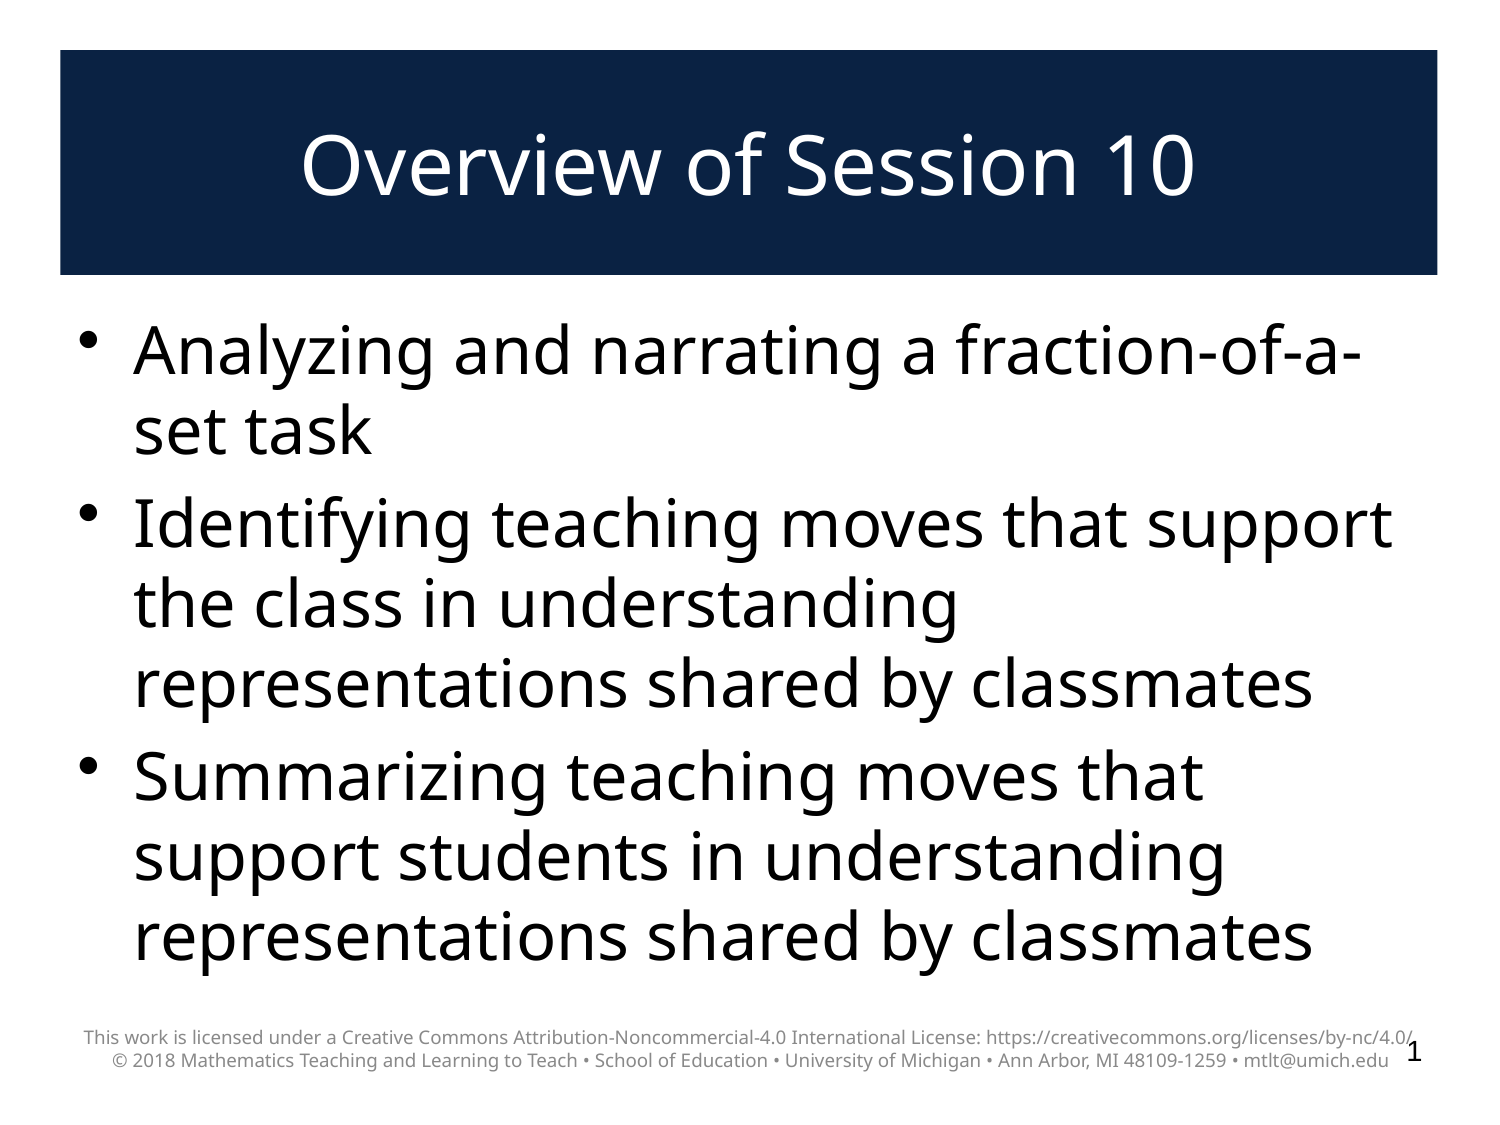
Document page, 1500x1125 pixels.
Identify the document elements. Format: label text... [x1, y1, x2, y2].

list Analyzing and narrating a fraction-of-a-set task Identifying teaching moves that support the class in understanding representations shared by classmates Summarizing teaching moves that support students in understanding representations shared by classmates [62, 299, 1438, 1005]
title Overview of Session 10 [60, 50, 1438, 275]
footer This work is licensed under a Creative Commons Attribution-Noncommercial-4.0 International License: https://creativecommons.org/licenses/by-nc/4.0/ © 2018 Mathematics Teaching and Learning to Teach • School of Education • University of Michigan • Ann Arbor, MI 48109-1259 • mtlt@umich.edu [62, 1009, 1438, 1088]
